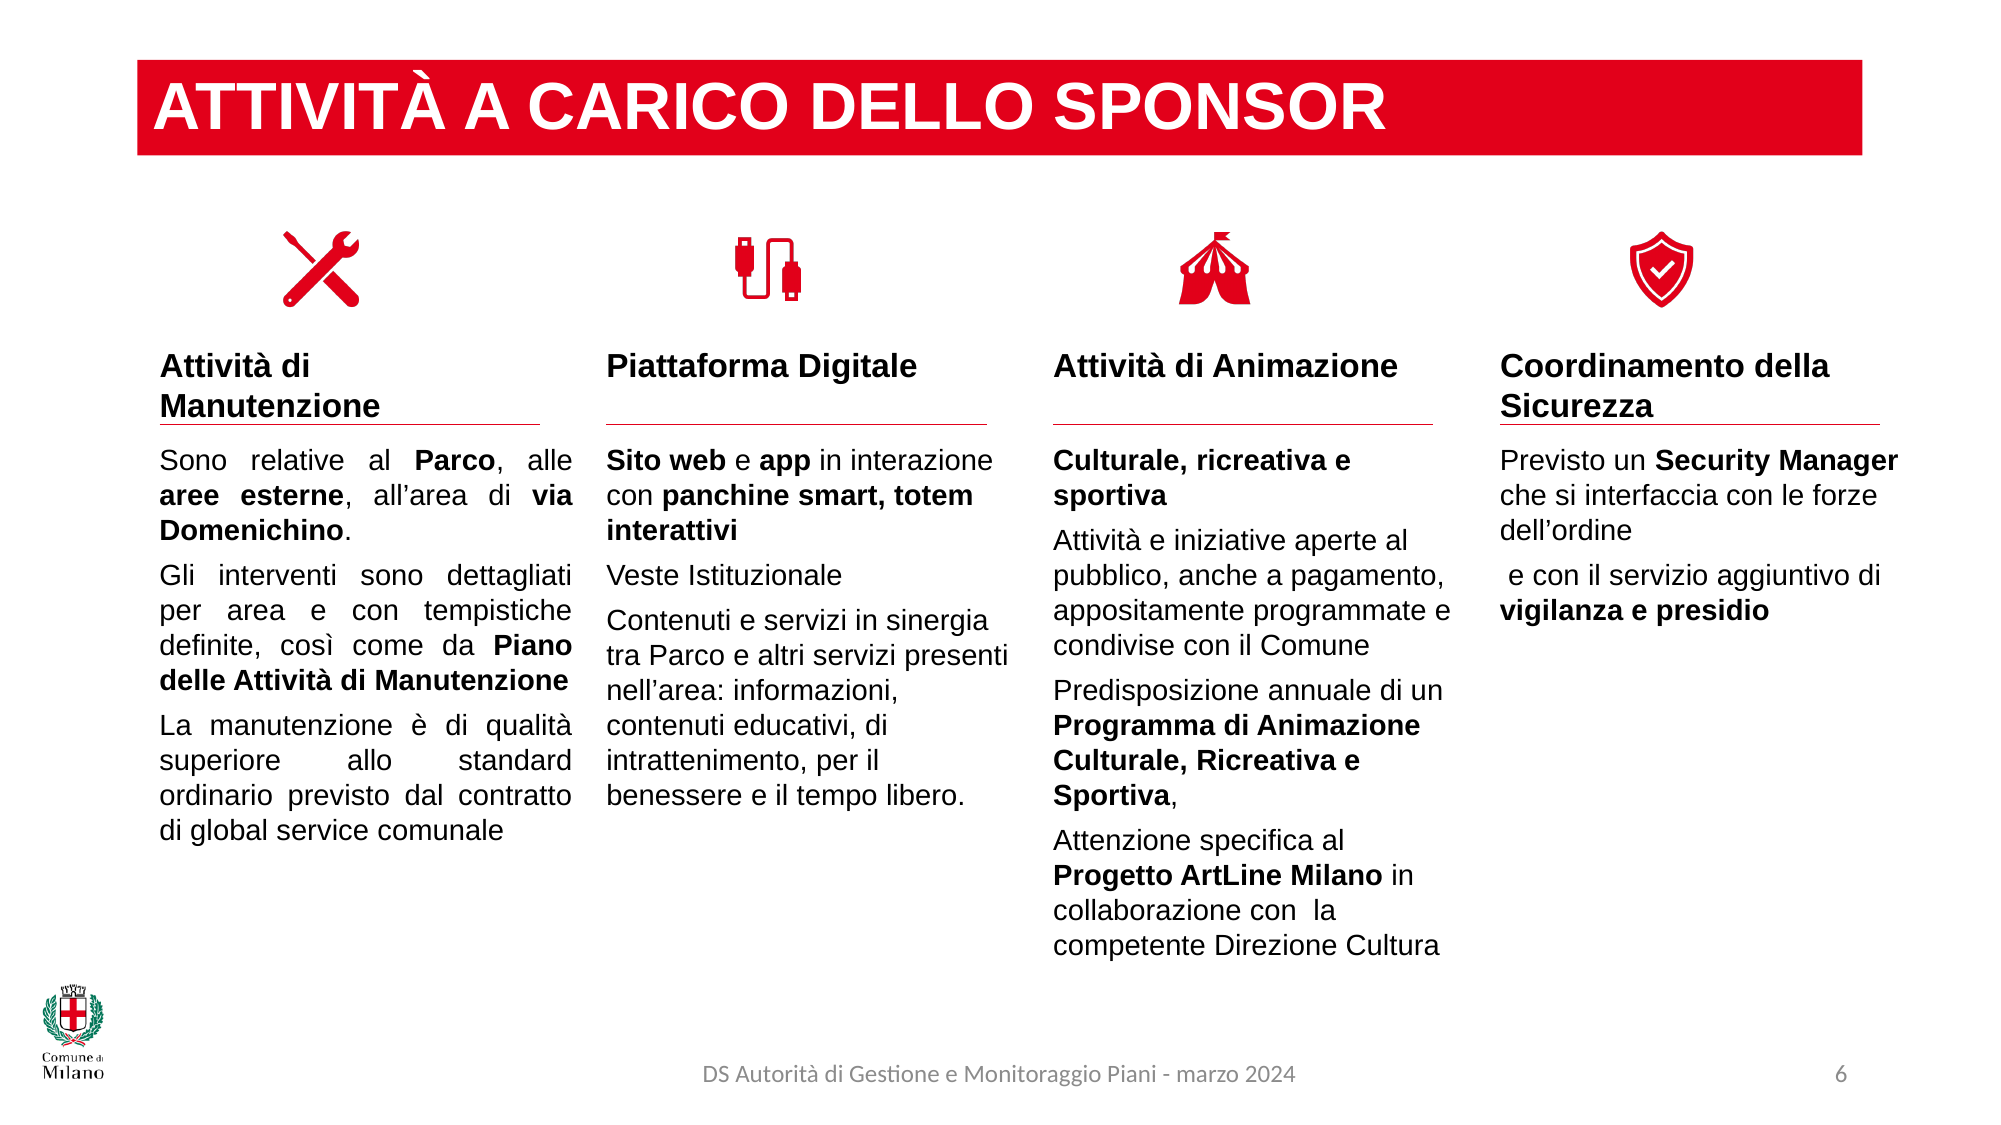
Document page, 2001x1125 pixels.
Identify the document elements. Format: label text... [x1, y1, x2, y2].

text_box [1616, 224, 1707, 314]
text_box Sito web e app in interazione con panchine smart, totem interattivi Veste Istituzionale Contenuti e servizi in sinergia tra Parco e altri servizi presenti nell’area: informazioni, contenuti educativi, di intrattenimento, per il benessere e il tempo libero. [606, 441, 1020, 982]
footer DS Autorità di Gestione e Monitoraggio Piani - marzo 2024 [662, 1042, 1338, 1103]
text_box [276, 224, 366, 314]
text_box [1169, 224, 1260, 314]
text_box Attività di Animazione [1053, 343, 1434, 416]
text_box [723, 224, 813, 314]
text_box Culturale, ricreativa e sportiva Attività e iniziative aperte al pubblico, anche a pagamento, appositamente programmate e condivise con il Comune Predisposizione annuale di un Programma di Animazione Culturale, Ricreativa e Sportiva, Attenzione specifica al Progetto ArtLine Milano in collaborazione con la competente Direzione Cultura [1053, 441, 1467, 982]
text_box Previsto un Security Manager che si interfaccia con le forze dell’ordine e con il servizio aggiuntivo di vigilanza e presidio [1499, 441, 1914, 982]
picture [0, 915, 149, 1125]
text_box Sono relative al Parco, alle aree esterne, all’area di via Domenichino. Gli interventi sono dettagliati per area e con tempistiche definite, così come da Piano delle Attività di Manutenzione La manutenzione è di qualità superiore allo standard ordinario previsto dal contratto di global service comunale [159, 441, 573, 982]
text_box Piattaforma Digitale [606, 343, 987, 416]
slide_number 6 [1412, 1042, 1863, 1103]
text_box Coordinamento della Sicurezza [1499, 343, 1881, 416]
text_box Attività di Manutenzione [159, 343, 540, 416]
title Attività a carico dello Sponsor [137, 59, 1863, 156]
